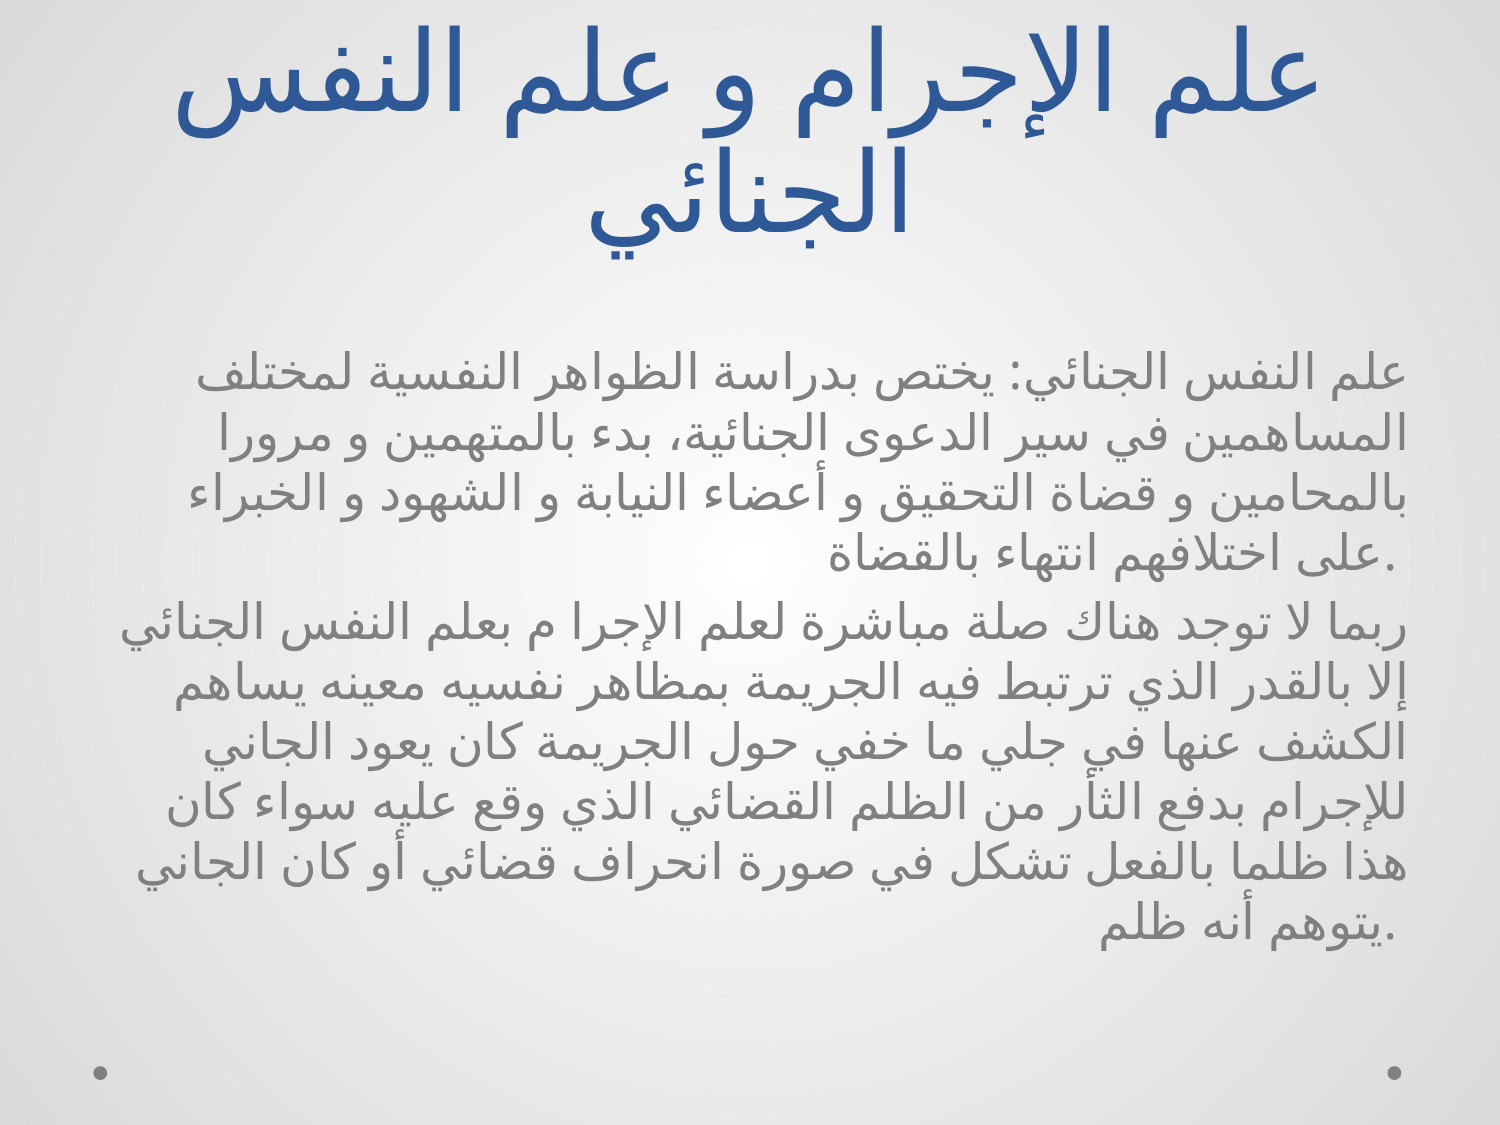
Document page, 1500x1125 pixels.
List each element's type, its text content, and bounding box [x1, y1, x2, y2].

list علم النفس الجنائي: يختص بدراسة الظواهر النفسية لمختلف المساهمين في سير الدعوى الجنائية، بدء بالمتهمين و مرورا بالمحامين و قضاة التحقيق و أعضاء النيابة و الشهود و الخبراء على اختلافهم انتهاء بالقضاة. ربما لا توجد هناك صلة مباشرة لعلم الإجرا م بعلم النفس الجنائي إلا بالقدر الذي ترتبط فيه الجريمة بمظاهر نفسيه معينه يساهم الكشف عنها في جلي ما خفي حول الجريمة كان يعود الجاني للإجرام بدفع الثأر من الظلم القضائي الذي وقع عليه سواء كان هذا ظلما بالفعل تشكل في صورة انحراف قضائي أو كان الجاني يتوهم أنه ظلم. [75, 262, 1425, 1005]
title علم الإجرام و علم النفس الجنائي [75, 0, 1425, 262]
